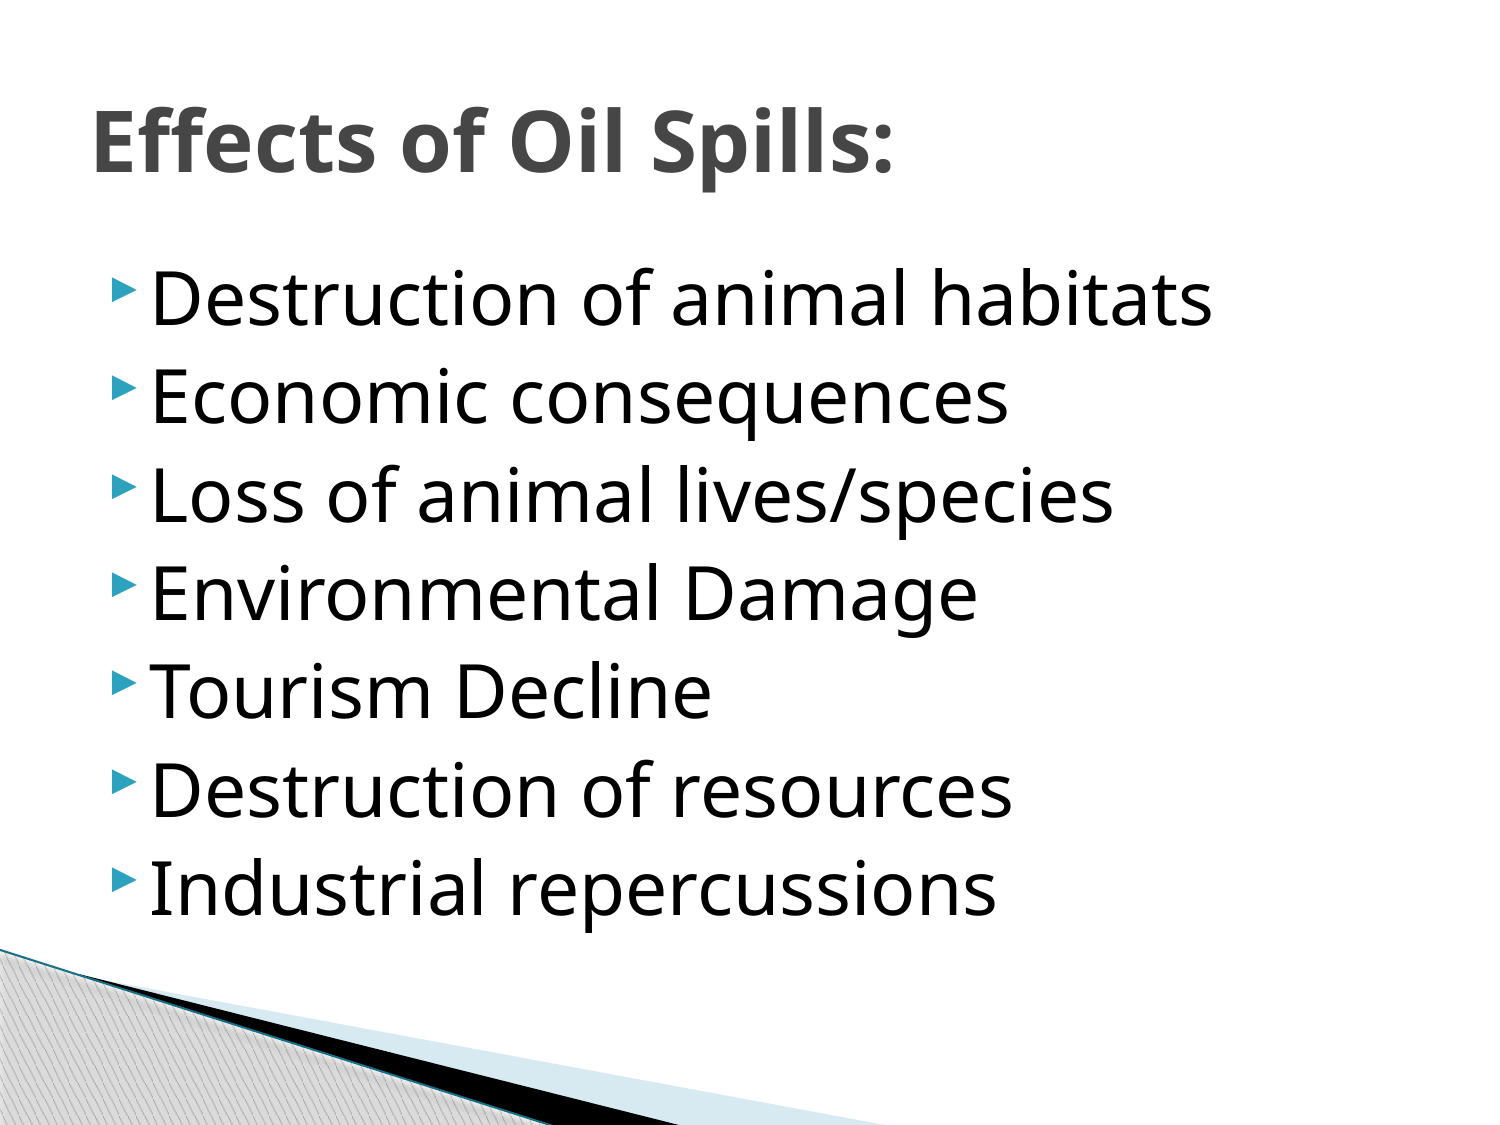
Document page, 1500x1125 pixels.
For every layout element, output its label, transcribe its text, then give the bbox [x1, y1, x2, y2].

list Destruction of animal habitats Economic consequences Loss of animal lives/species Environmental Damage Tourism Decline Destruction of resources Industrial repercussions [75, 243, 1425, 986]
title Effects of Oil Spills: [75, 45, 1425, 233]
